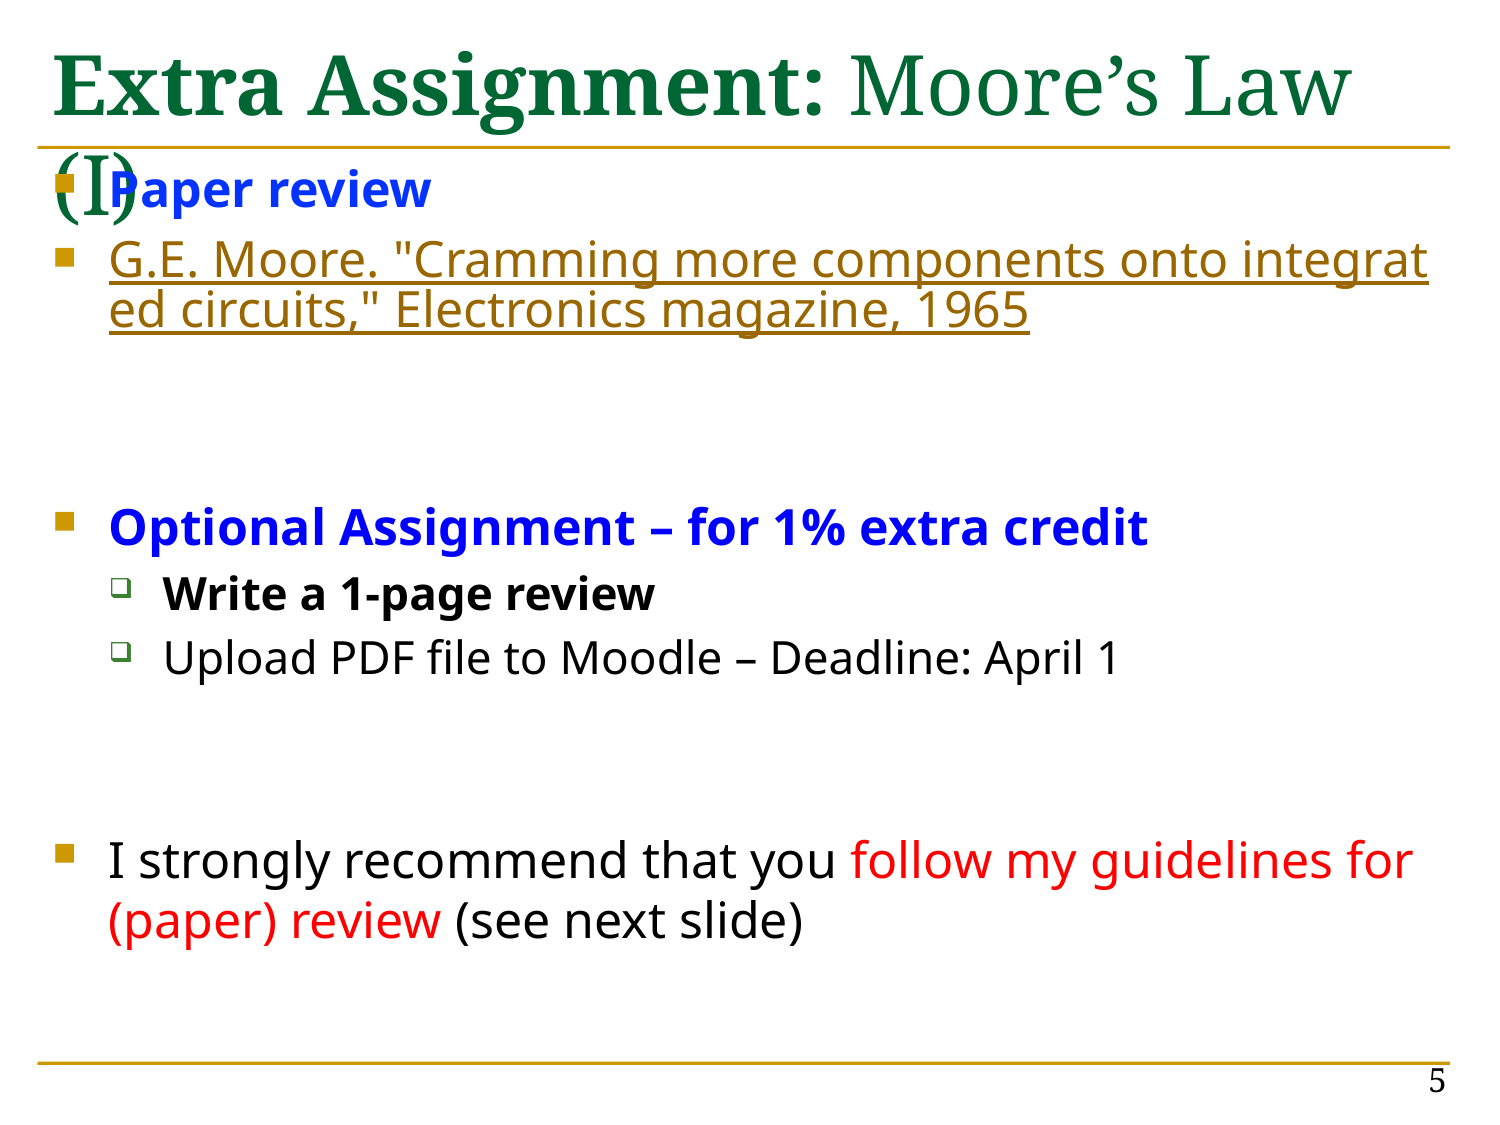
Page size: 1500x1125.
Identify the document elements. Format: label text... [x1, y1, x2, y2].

list Paper review G.E. Moore. "Cramming more components onto integrated circuits," Electronics magazine, 1965 Optional Assignment – for 1% extra credit Write a 1-page review Upload PDF file to Moodle – Deadline: April 1 I strongly recommend that you follow my guidelines for (paper) review (see next slide) [37, 149, 1450, 1002]
slide_number 5 [1111, 1036, 1462, 1112]
title Extra Assignment: Moore’s Law (I) [37, 24, 1450, 149]
